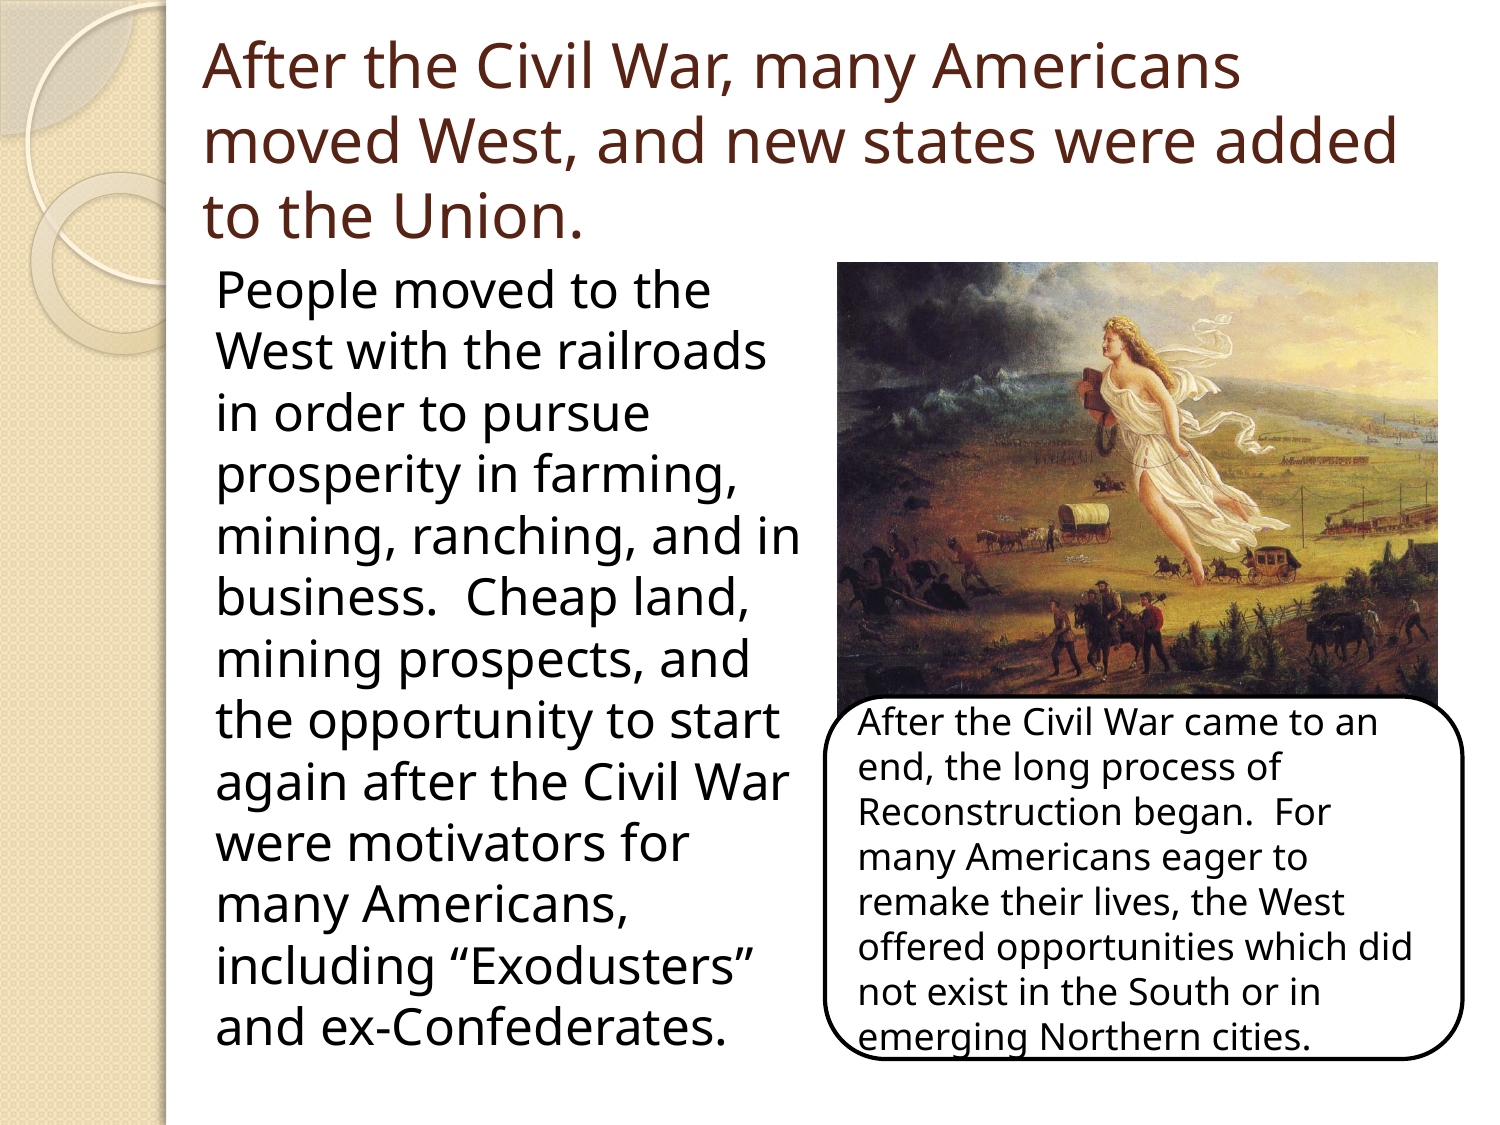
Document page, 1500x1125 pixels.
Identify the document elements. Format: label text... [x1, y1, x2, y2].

list People moved to the West with the railroads in order to pursue prosperity in farming, mining, ranching, and in business. Cheap land, mining prospects, and the opportunity to start again after the Civil War were motivators for many Americans, including “Exodusters” and ex-Confederates. [187, 249, 836, 1075]
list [837, 262, 1438, 720]
title After the Civil War, many Americans moved West, and new states were added to the Union. [187, 45, 1466, 233]
text_box After the Civil War came to an end, the long process of Reconstruction began. For many Americans eager to remake their lives, the West offered opportunities which did not exist in the South or in emerging Northern cities. [822, 711, 1465, 1062]
